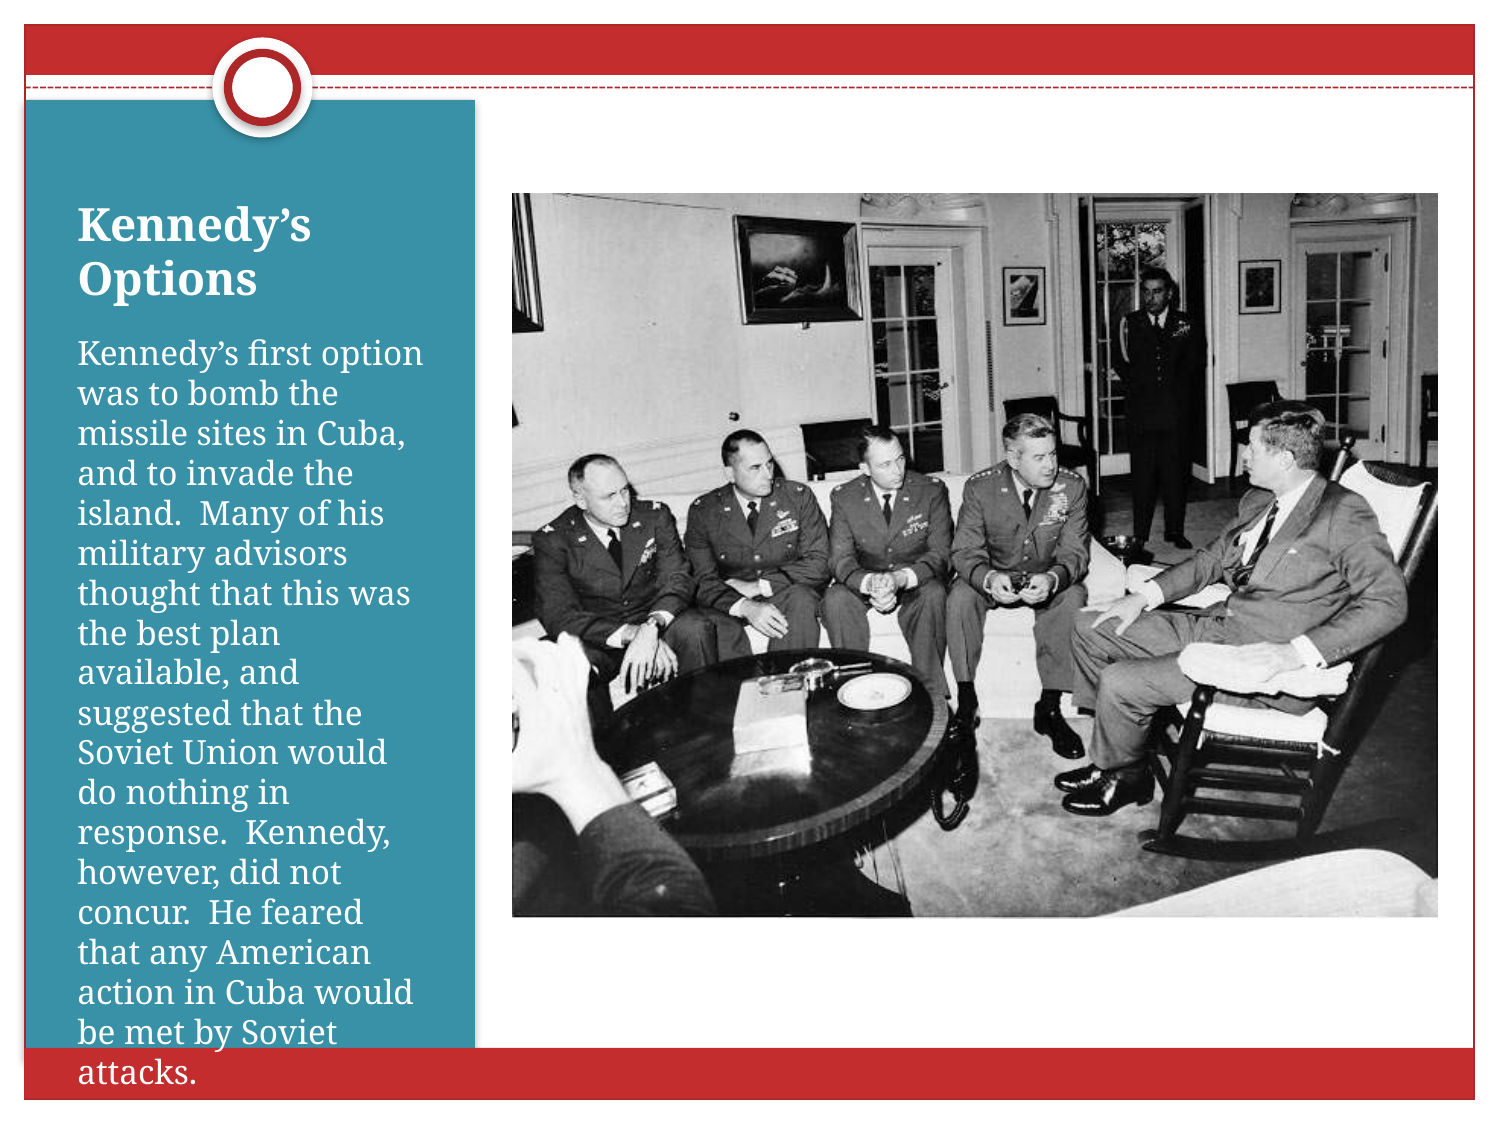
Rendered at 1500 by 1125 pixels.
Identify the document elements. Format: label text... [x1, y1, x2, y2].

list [512, 193, 1438, 919]
list Kennedy’s first option was to bomb the missile sites in Cuba, and to invade the island. Many of his military advisors thought that this was the best plan available, and suggested that the Soviet Union would do nothing in response. Kennedy, however, did not concur. He feared that any American action in Cuba would be met by Soviet attacks. [62, 324, 450, 1005]
title Kennedy’s Options [62, 149, 450, 313]
